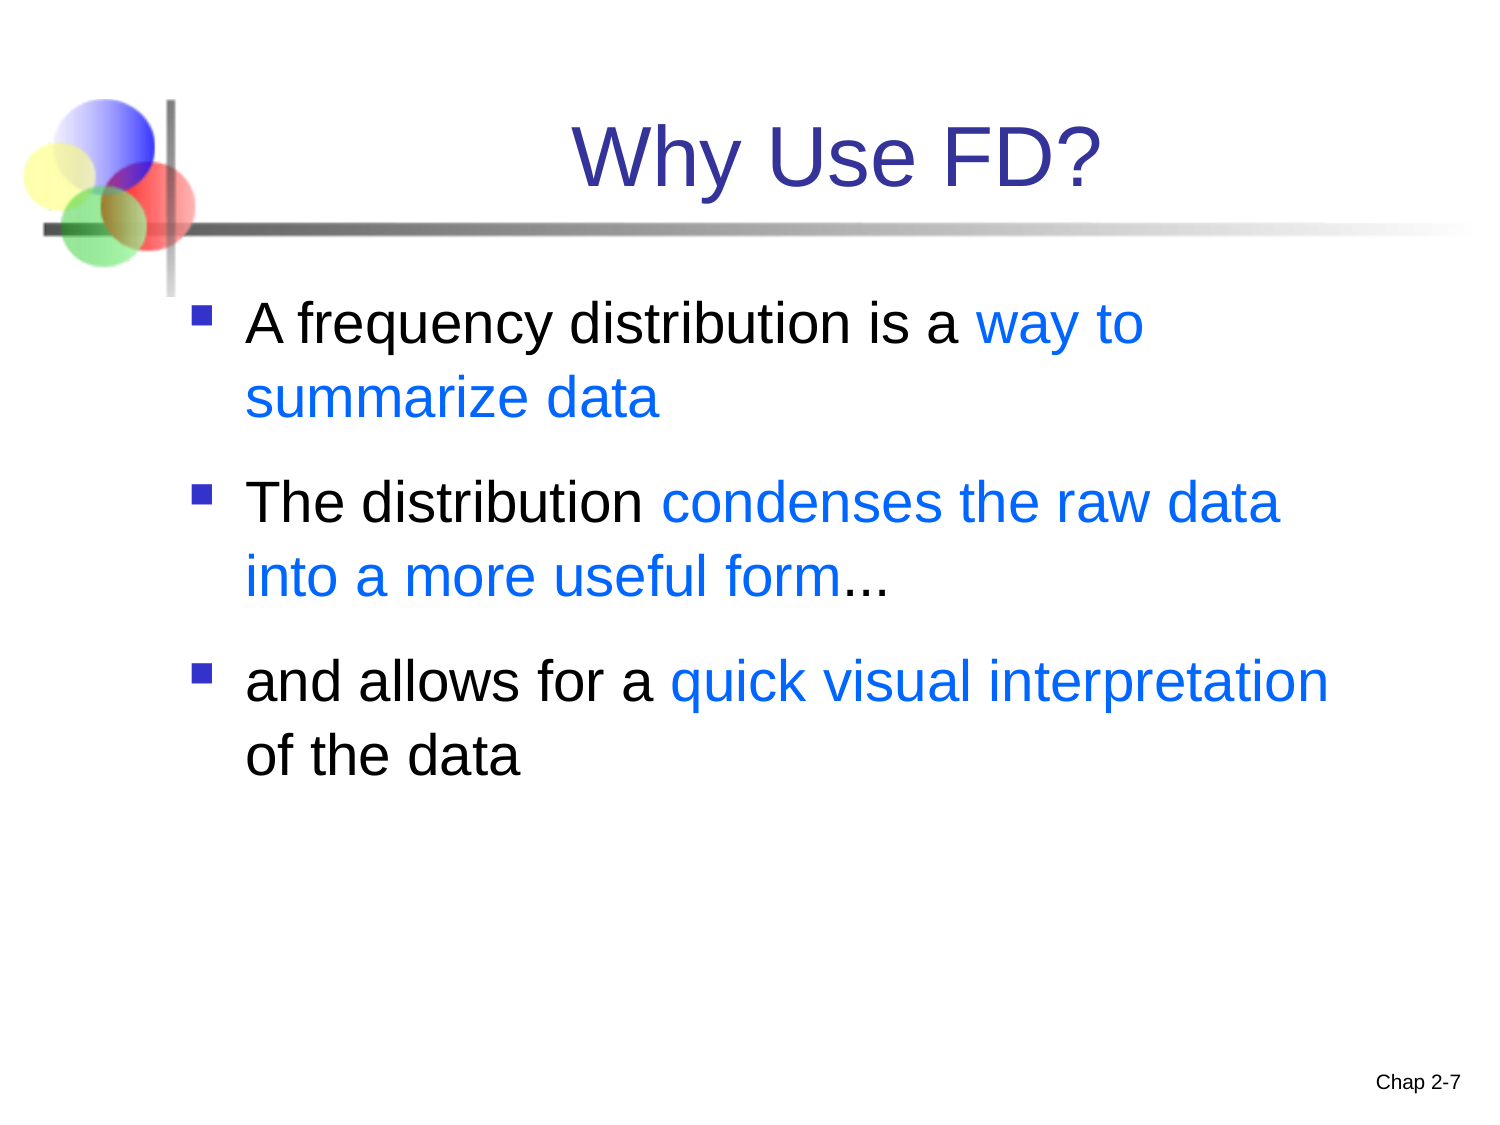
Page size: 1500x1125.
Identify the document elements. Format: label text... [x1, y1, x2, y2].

picture [24, 99, 1475, 297]
title Why Use FD? [149, 99, 1500, 213]
list A frequency distribution is a way to summarize data The distribution condenses the raw data into a more useful form... and allows for a quick visual interpretation of the data [174, 274, 1401, 907]
slide_number Chap 2-7 [1162, 1049, 1476, 1101]
